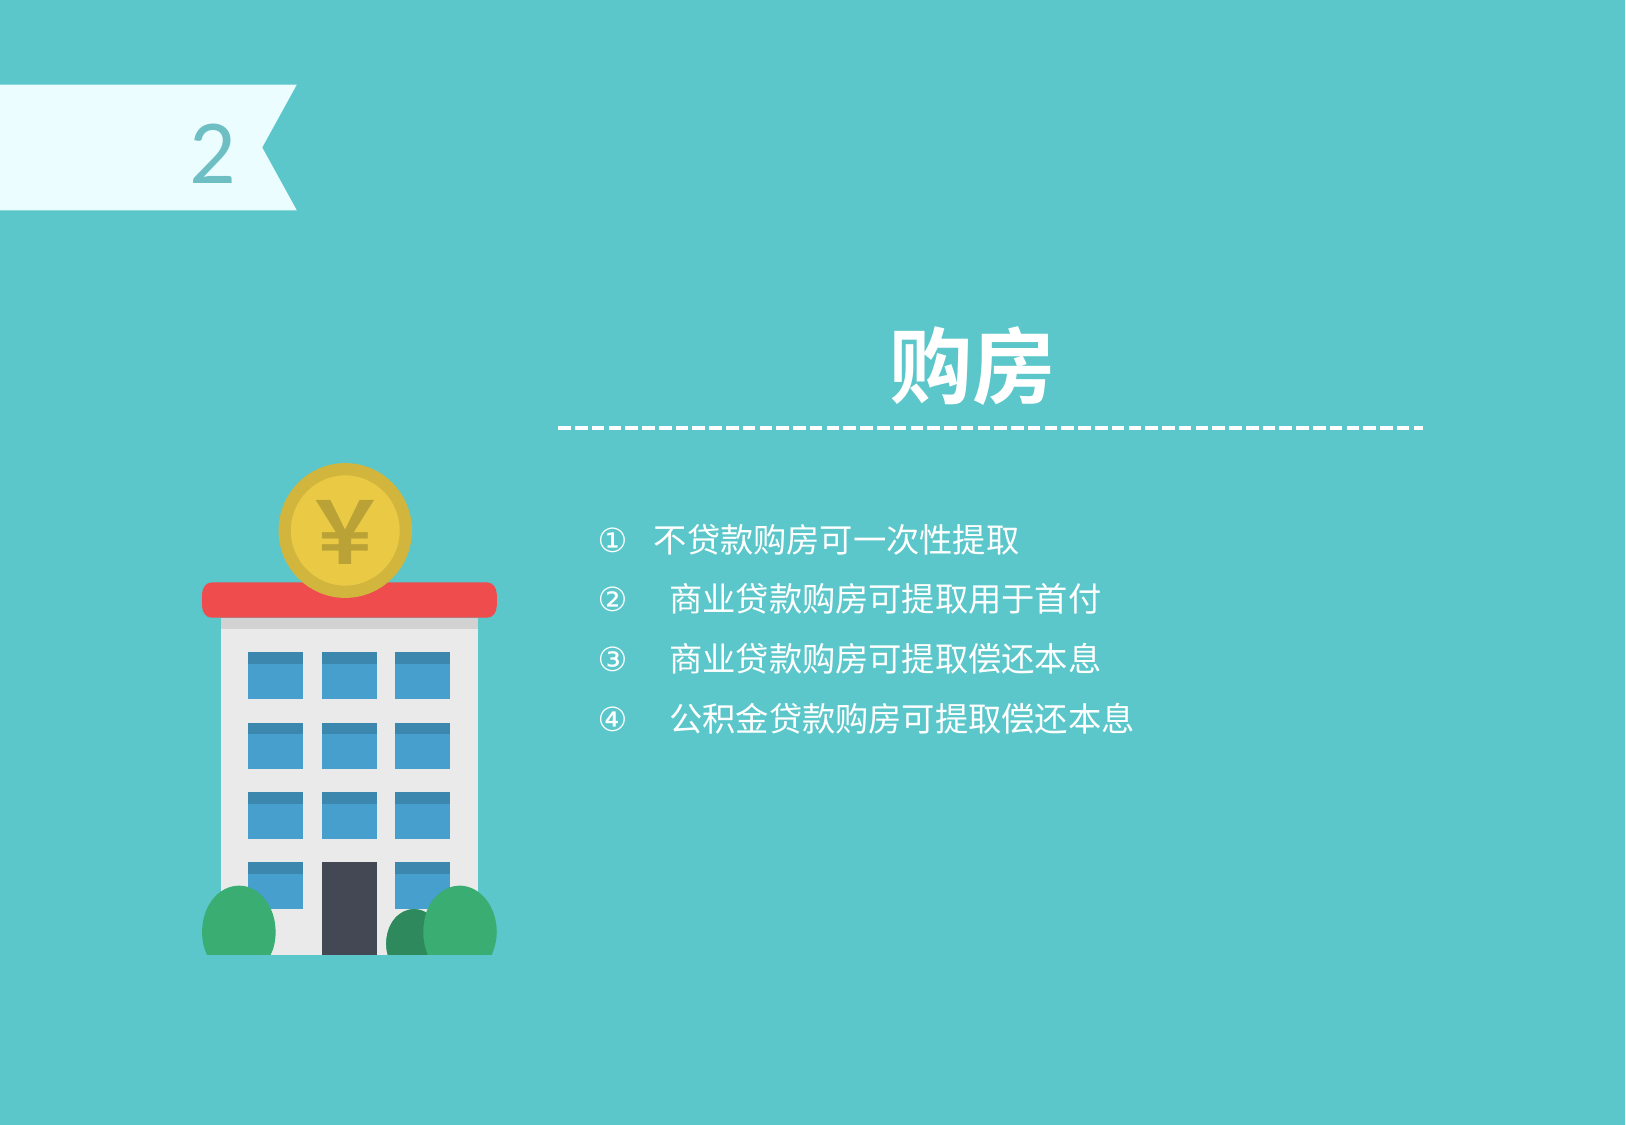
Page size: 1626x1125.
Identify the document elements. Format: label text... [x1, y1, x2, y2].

text_box 不贷款购房可一次性提取 商业贷款购房可提取用于首付 商业贷款购房可提取偿还本息 公积金贷款购房可提取偿还本息 [582, 491, 1486, 746]
text_box [0, 83, 299, 212]
text_box 购房 [875, 307, 1150, 422]
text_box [202, 454, 498, 955]
text_box 2 [174, 84, 250, 210]
